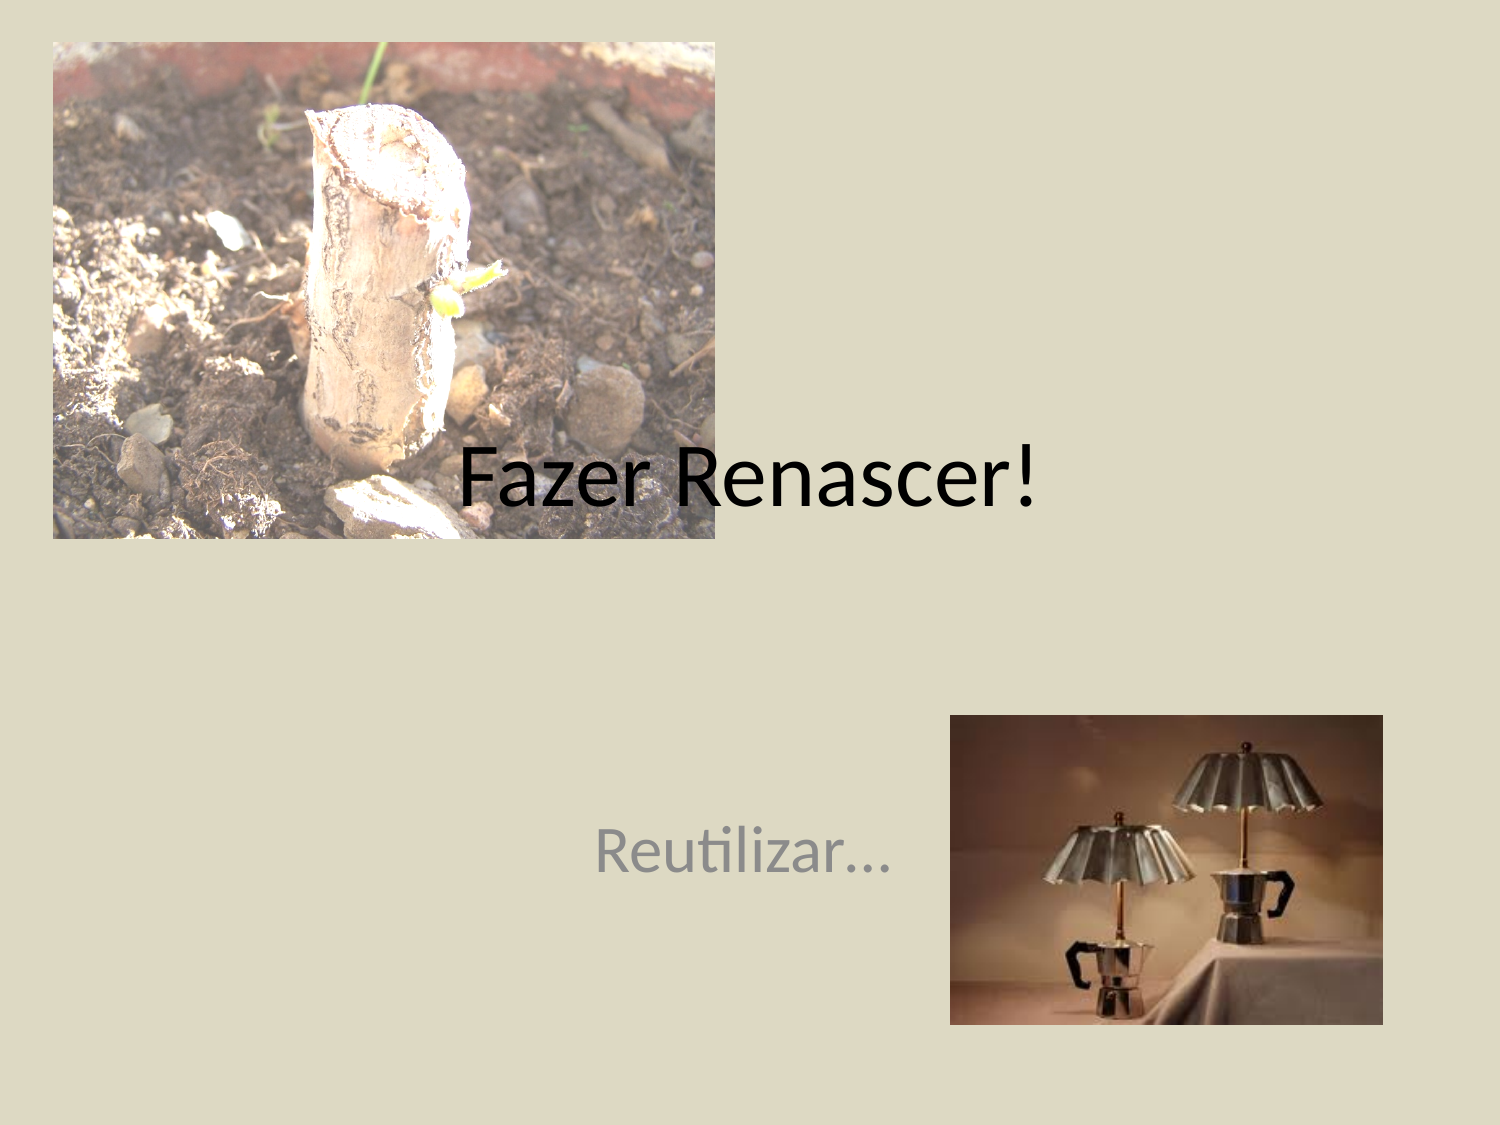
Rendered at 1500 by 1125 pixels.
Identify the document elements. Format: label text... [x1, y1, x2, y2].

subtitle Reutilizar… [218, 798, 1269, 1087]
title Fazer Renascer! [112, 349, 1388, 591]
picture [52, 42, 715, 540]
picture [950, 715, 1384, 1025]
